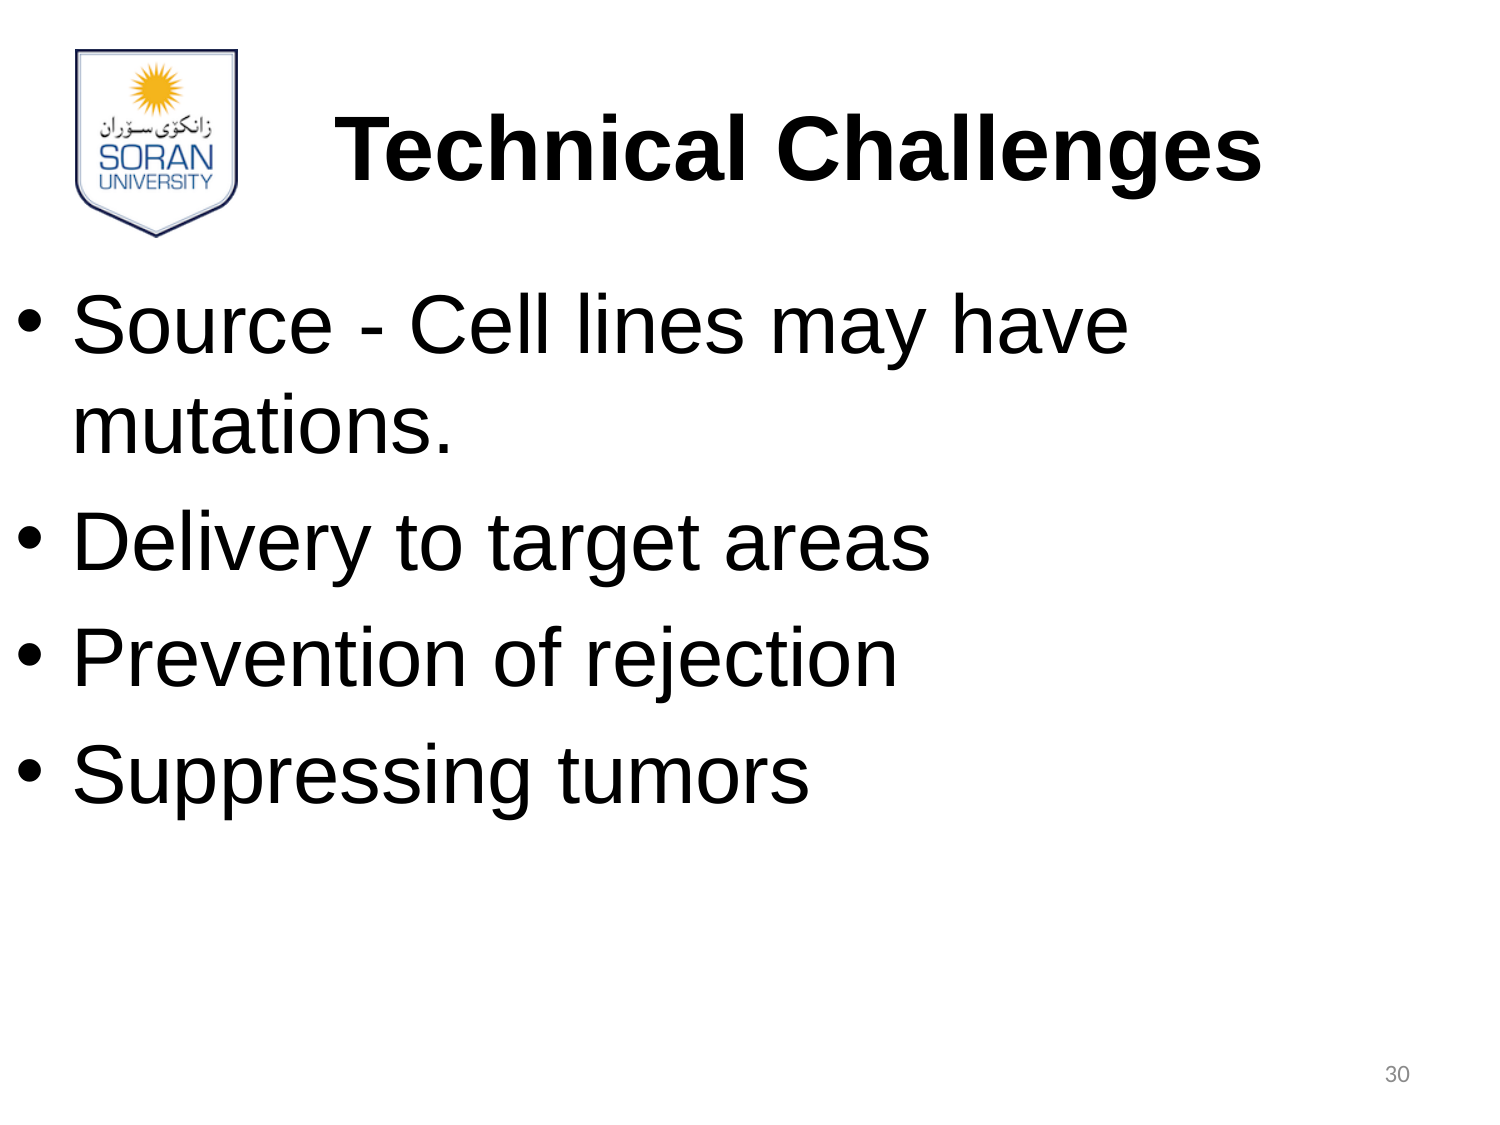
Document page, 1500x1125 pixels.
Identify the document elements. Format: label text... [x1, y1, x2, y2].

title Technical Challenges [162, 50, 1438, 238]
slide_number 30 [1074, 1042, 1425, 1103]
list Source - Cell lines may have mutations. Delivery to target areas Prevention of rejection Suppressing tumors [0, 262, 1350, 1005]
picture [75, 49, 238, 238]
